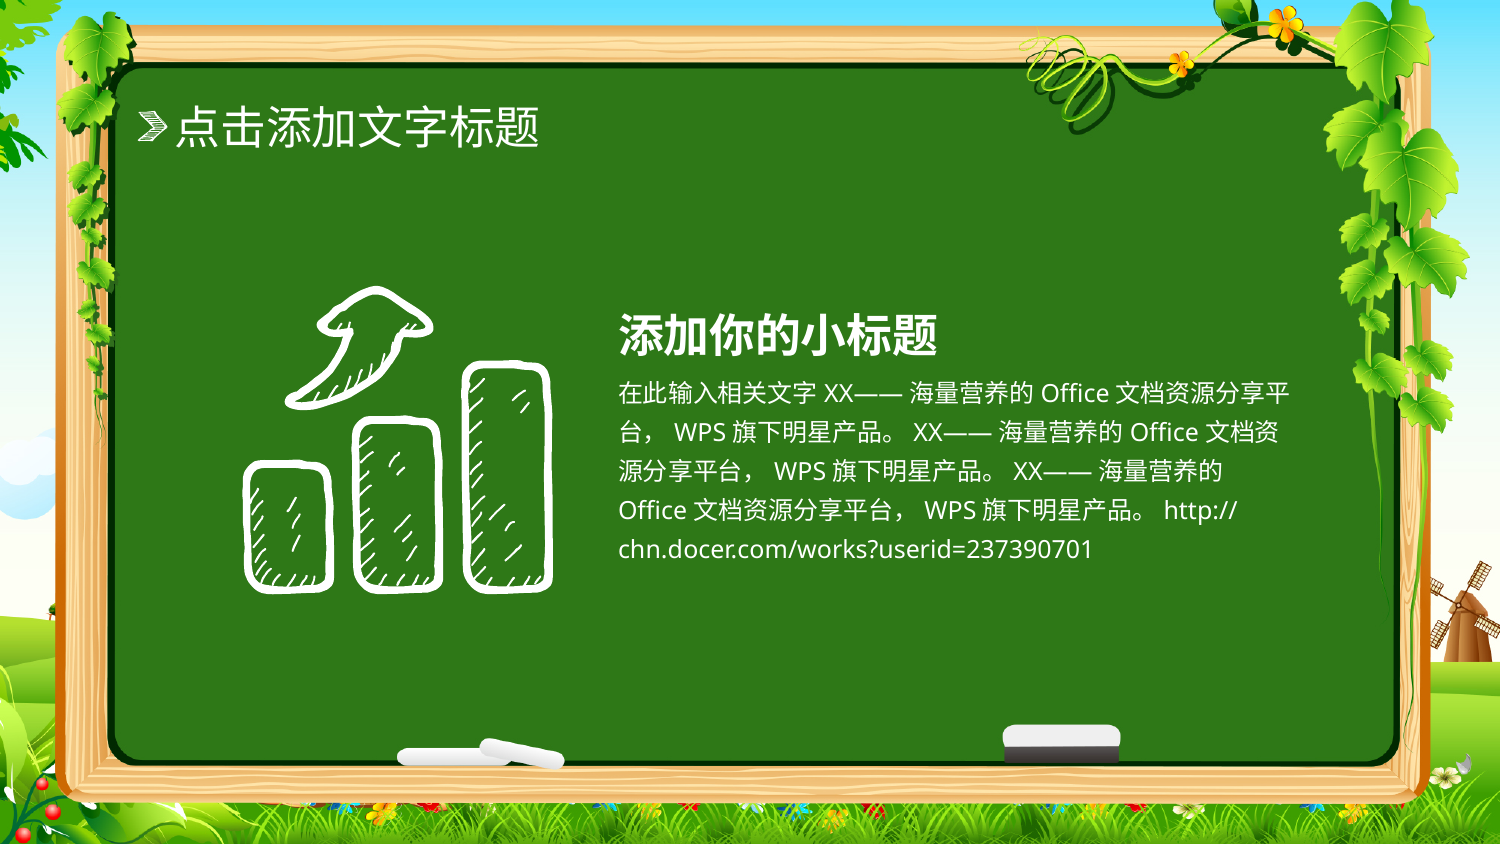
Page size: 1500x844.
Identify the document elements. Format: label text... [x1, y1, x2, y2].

text_box 添加你的小标题 [606, 301, 1041, 363]
text_box [137, 110, 168, 142]
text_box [242, 285, 553, 595]
picture [0, 0, 1500, 844]
text_box 在此输入相关文字XX——海量营养的Office文档资源分享平台，WPS旗下明星产品。XX——海量营养的Office文档资源分享平台，WPS旗下明星产品。XX——海量营养的Office文档资源分享平台，WPS旗下明星产品。http://chn.docer.com/works?userid=237390701 [606, 363, 1305, 570]
text_box 点击添加文字标题 [174, 98, 542, 154]
